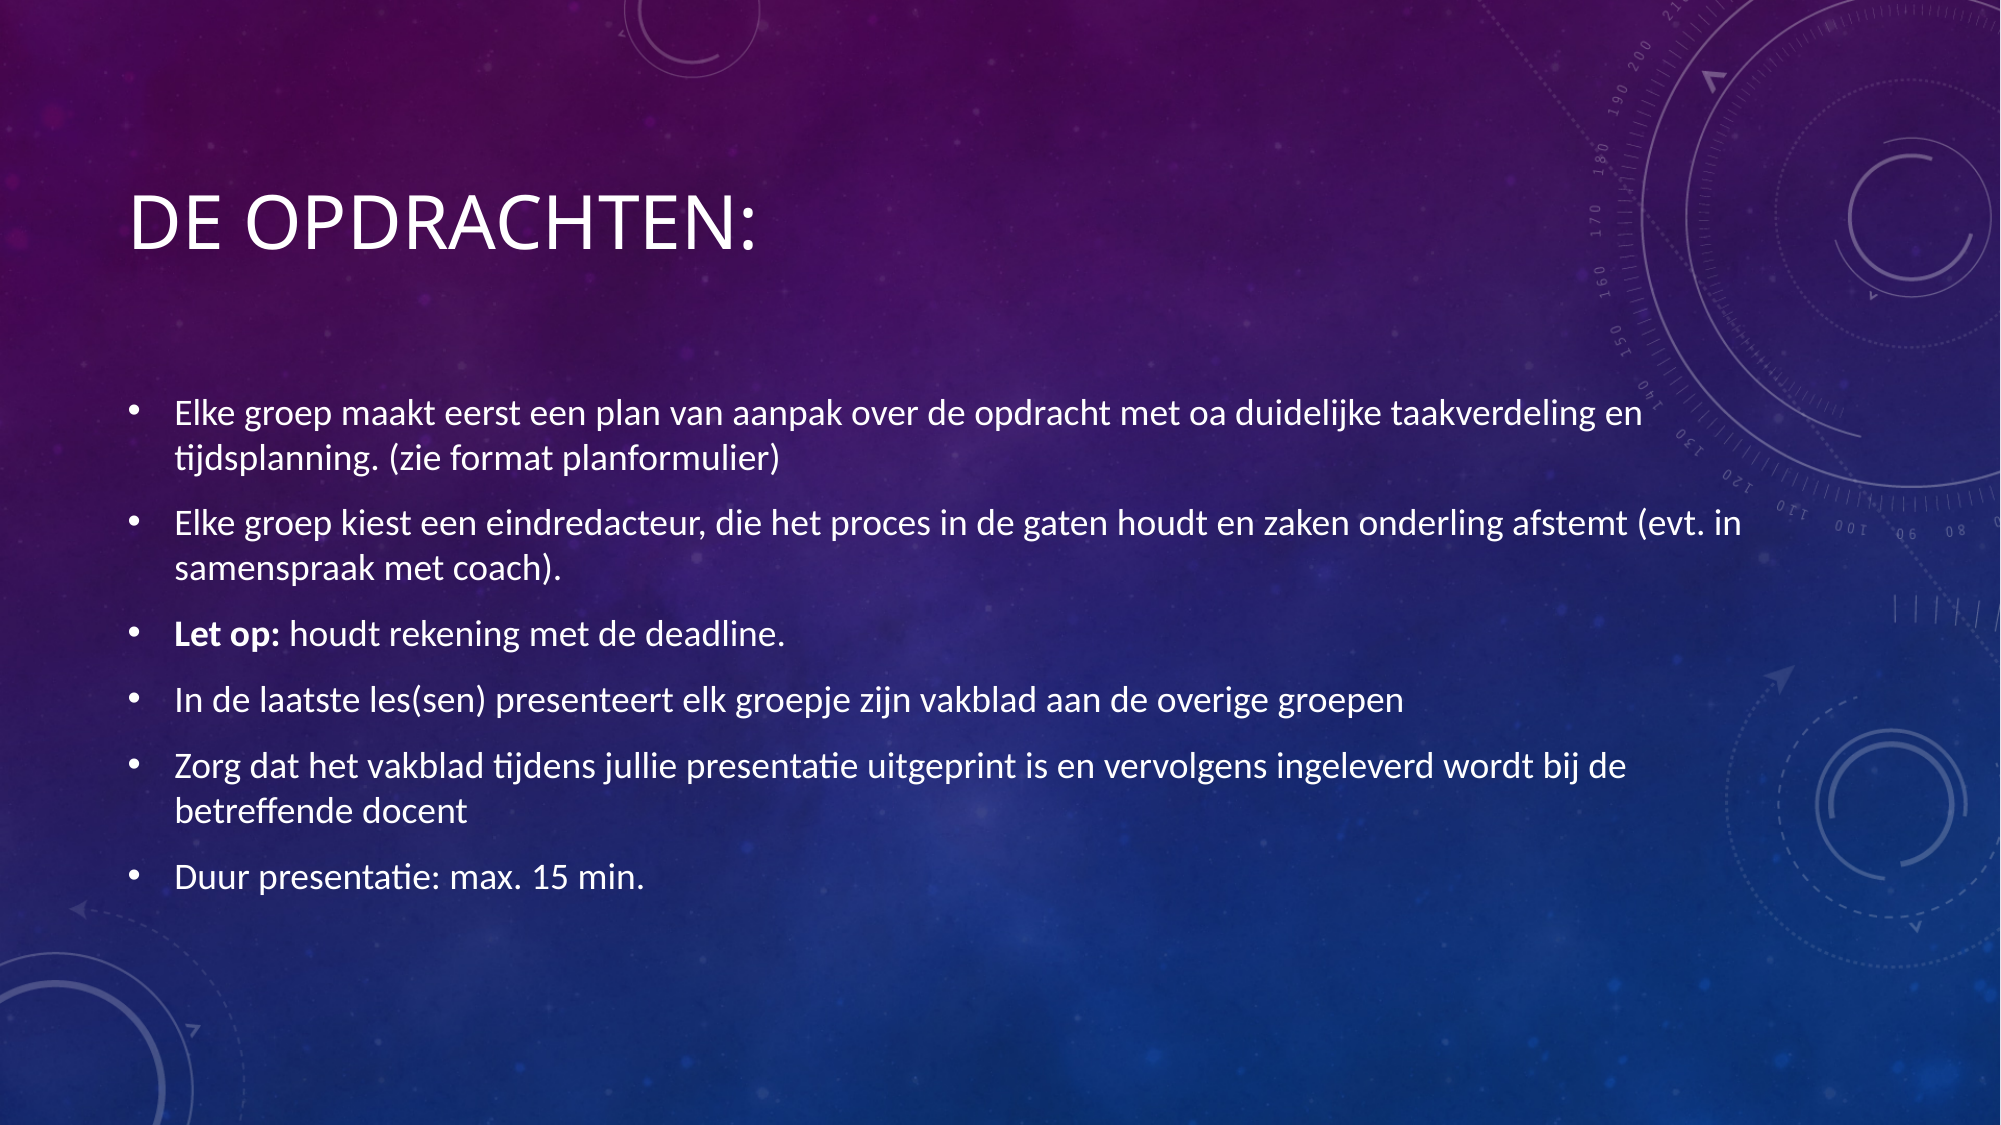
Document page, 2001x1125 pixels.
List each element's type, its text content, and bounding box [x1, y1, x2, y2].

list Elke groep maakt eerst een plan van aanpak over de opdracht met oa duidelijke taakverdeling en tijdsplanning. (zie format planformulier) Elke groep kiest een eindredacteur, die het proces in de gaten houdt en zaken onderling afstemt (evt. in samenspraak met coach). Let op: houdt rekening met de deadline. In de laatste les(sen) presenteert elk groepje zijn vakblad aan de overige groepen Zorg dat het vakblad tijdens jullie presentatie uitgeprint is en vervolgens ingeleverd wordt bij de betreffende docent Duur presentatie: max. 15 min. [112, 263, 1775, 1087]
picture [0, 0, 2001, 1125]
title De opdrachten: [112, 99, 1775, 263]
